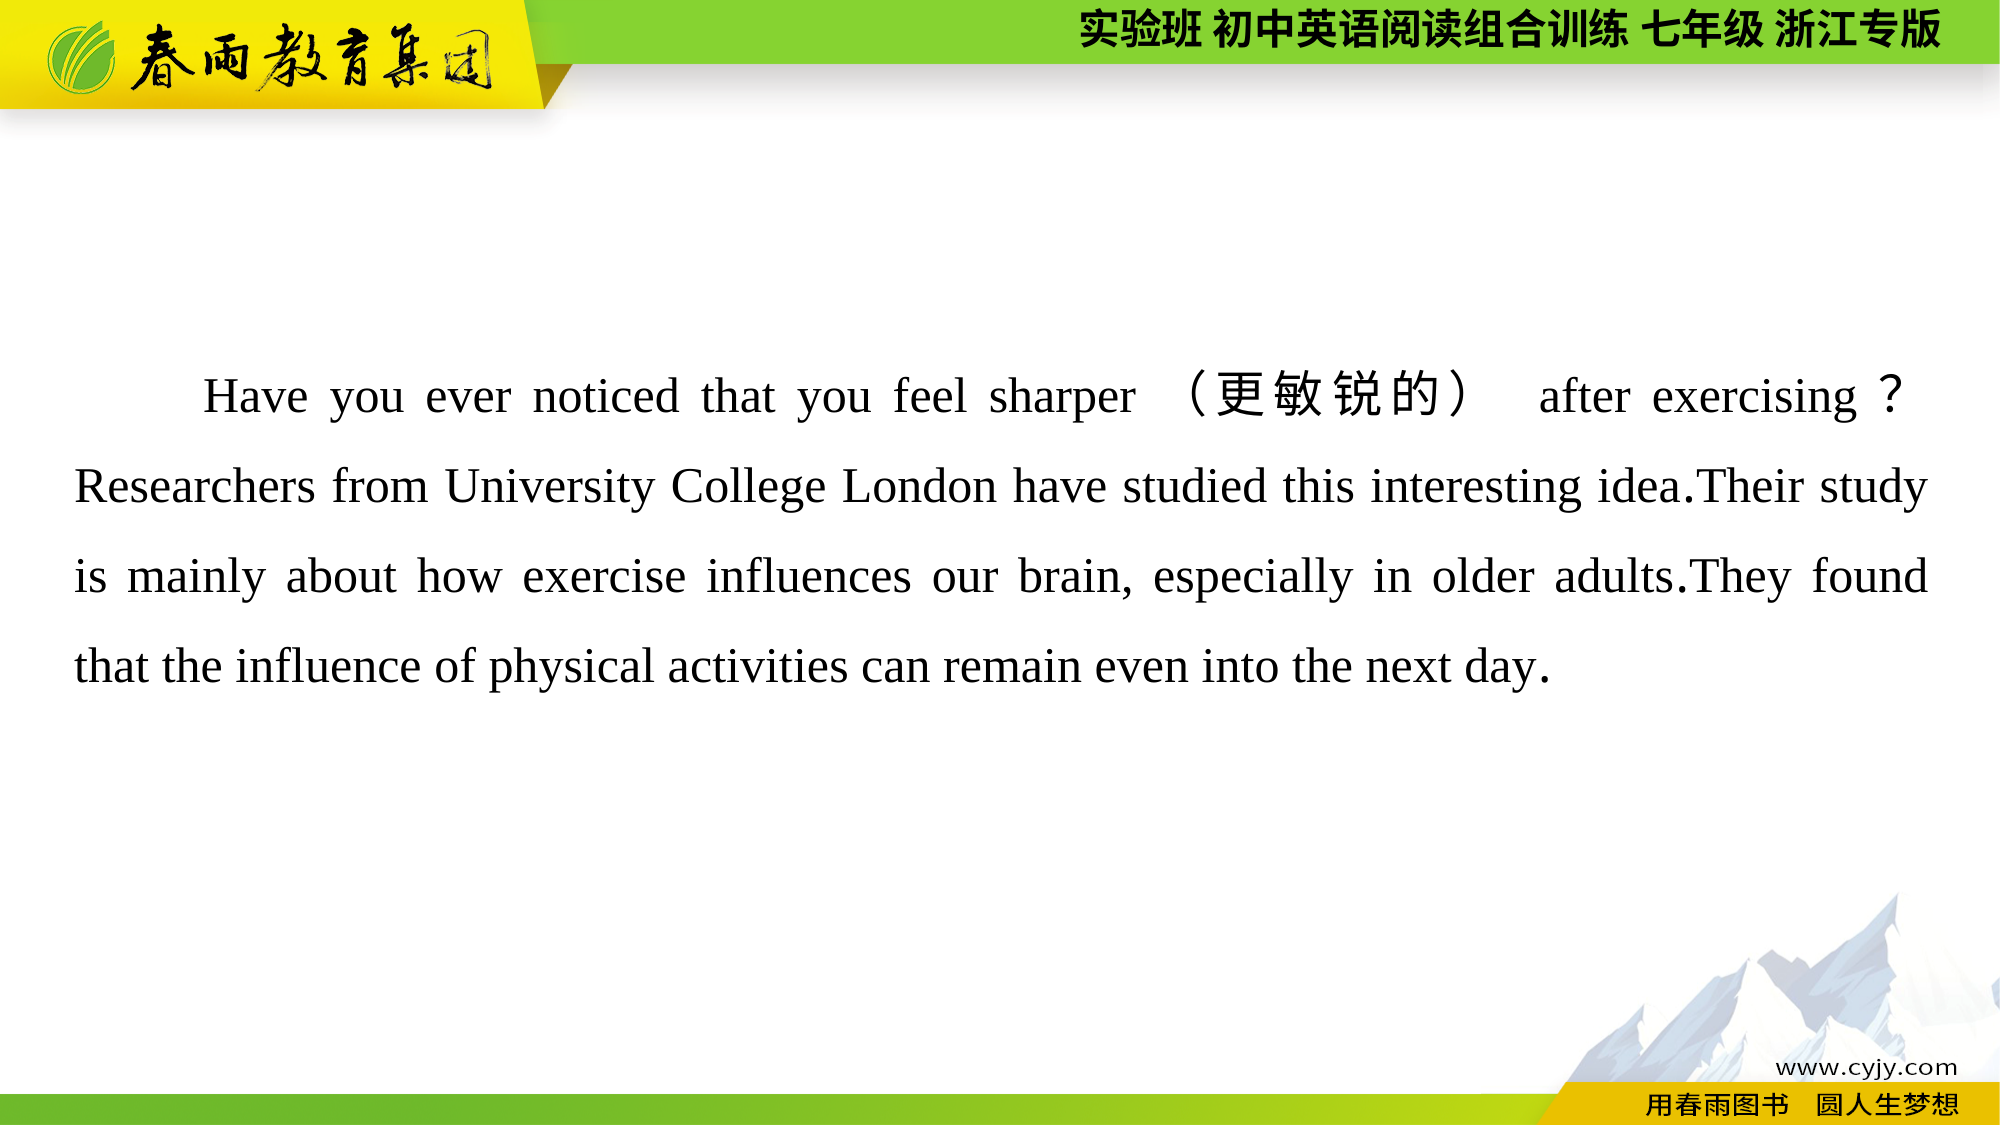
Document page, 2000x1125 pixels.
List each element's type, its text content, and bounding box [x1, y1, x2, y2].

list Have you ever noticed that you feel sharper（更敏锐的） after exercising？ Researchers from University College London have studied this interesting idea.Their study is mainly about how exercise influences our brain, especially in older adults.They found that the influence of physical activities can remain even into the next day. [59, 325, 1944, 693]
picture [0, 0, 2000, 1125]
